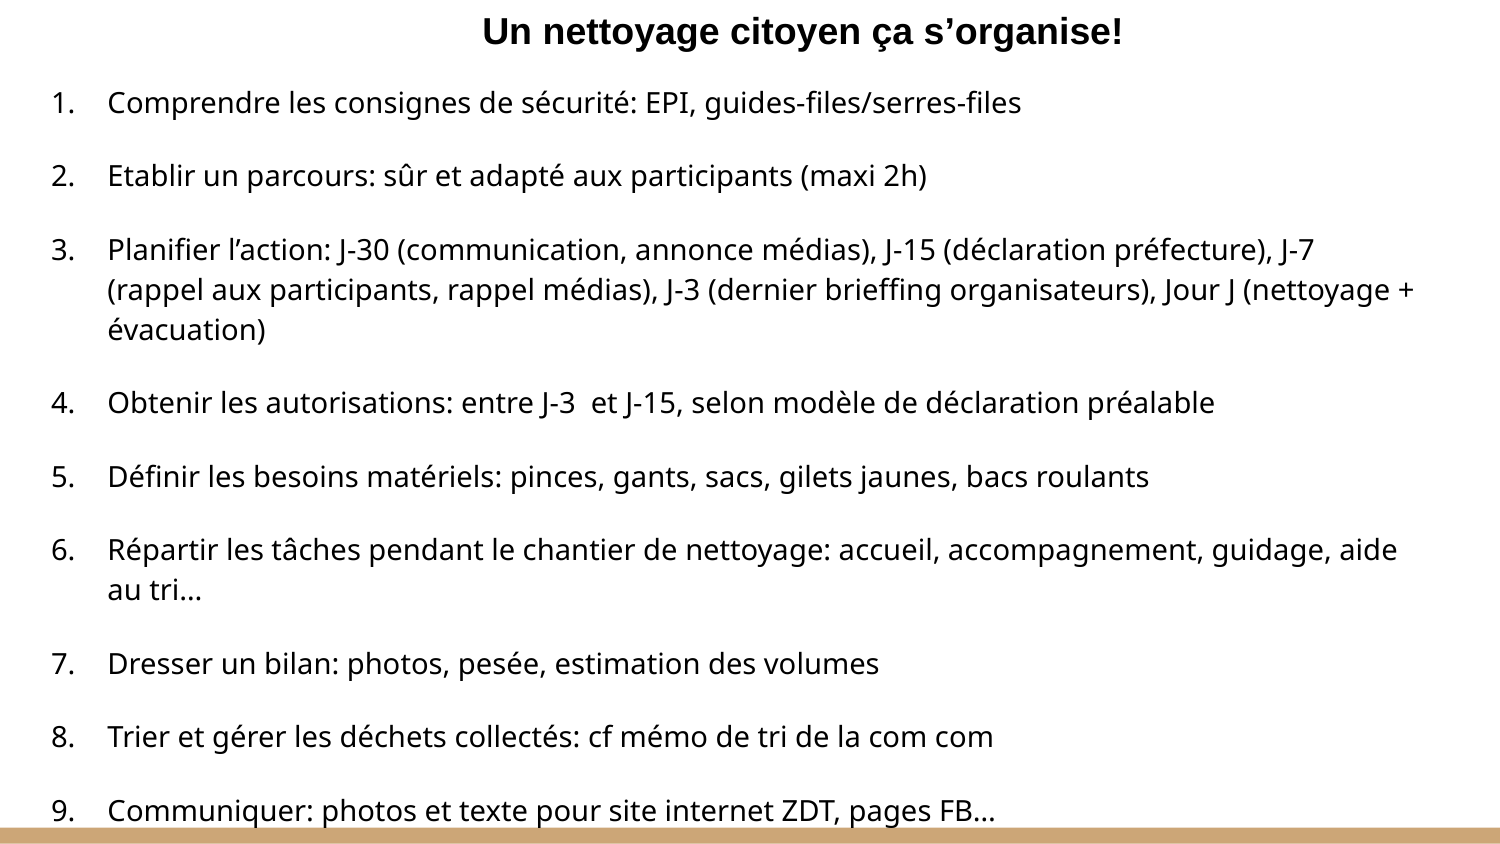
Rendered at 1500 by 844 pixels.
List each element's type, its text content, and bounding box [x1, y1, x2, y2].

list Comprendre les consignes de sécurité: EPI, guides-files/serres-files Etablir un parcours: sûr et adapté aux participants (maxi 2h) Planifier l’action: J-30 (communication, annonce médias), J-15 (déclaration préfecture), J-7 (rappel aux participants, rappel médias), J-3 (dernier brieffing organisateurs), Jour J (nettoyage + évacuation) Obtenir les autorisations: entre J-3 et J-15, selon modèle de déclaration préalable Définir les besoins matériels: pinces, gants, sacs, gilets jaunes, bacs roulants Répartir les tâches pendant le chantier de nettoyage: accueil, accompagnement, guidage, aide au tri… Dresser un bilan: photos, pesée, estimation des volumes Trier et gérer les déchets collectés: cf mémo de tri de la com com Communiquer: photos et texte pour site internet ZDT, pages FB… [36, 63, 1434, 844]
text_box Un nettoyage citoyen ça s’organise! [171, 0, 1435, 60]
